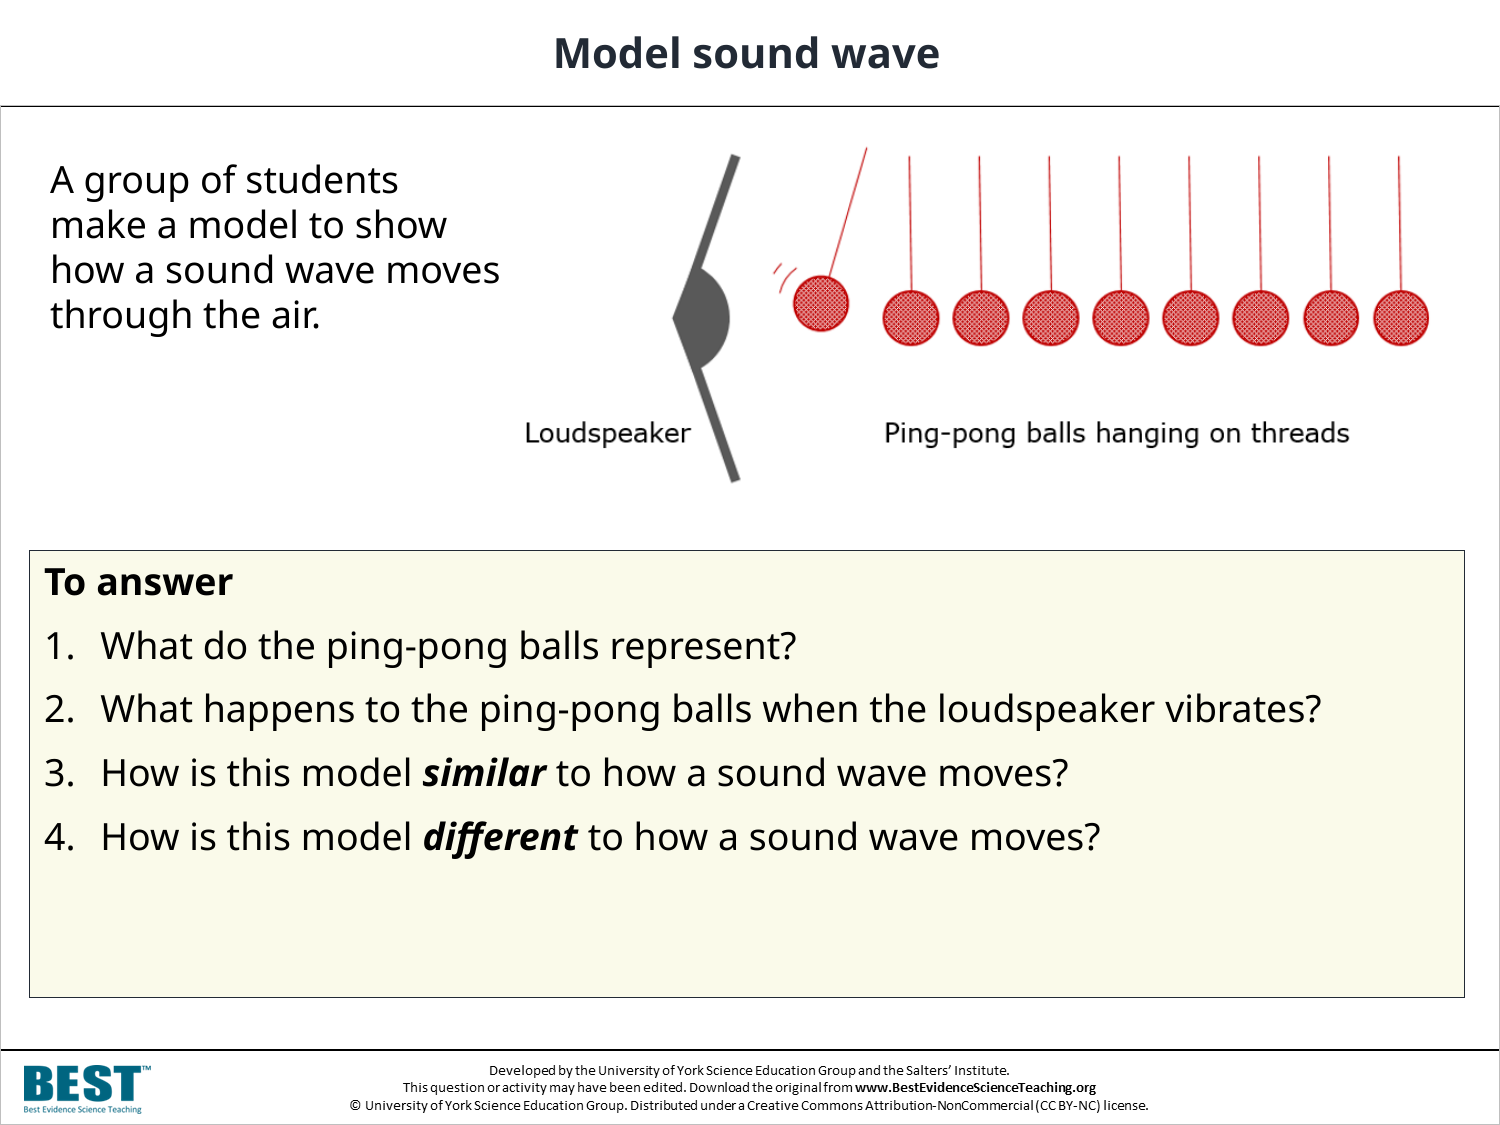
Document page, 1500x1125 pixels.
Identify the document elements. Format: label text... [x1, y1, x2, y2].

text_box Model sound wave [23, 4, 1471, 99]
picture [0, 105, 1500, 1125]
